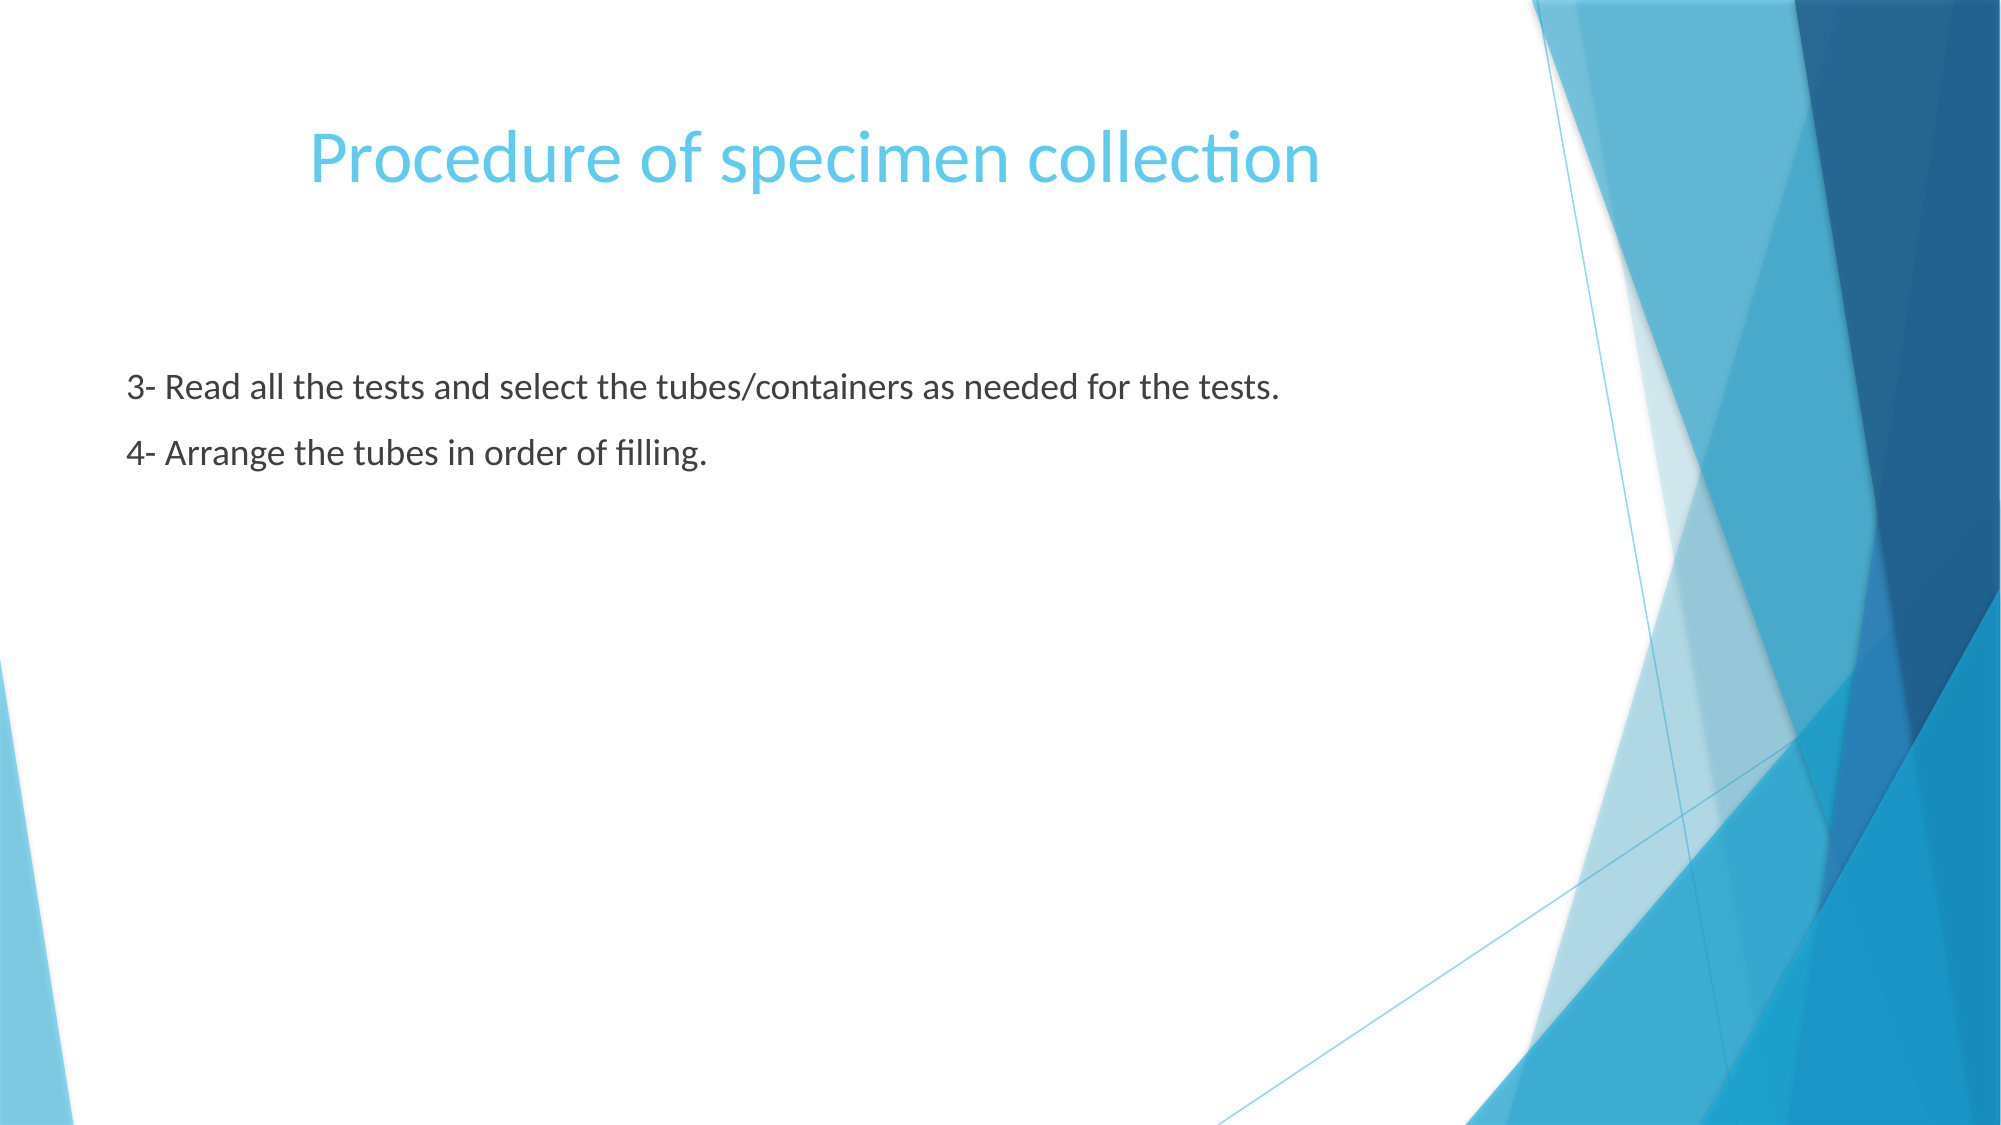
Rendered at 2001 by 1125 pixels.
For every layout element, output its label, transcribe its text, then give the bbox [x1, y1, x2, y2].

title Procedure of specimen collection [111, 99, 1522, 317]
list 3- Read all the tests and select the tubes/containers as needed for the tests. 4- Arrange the tubes in order of filling. [111, 354, 1522, 992]
